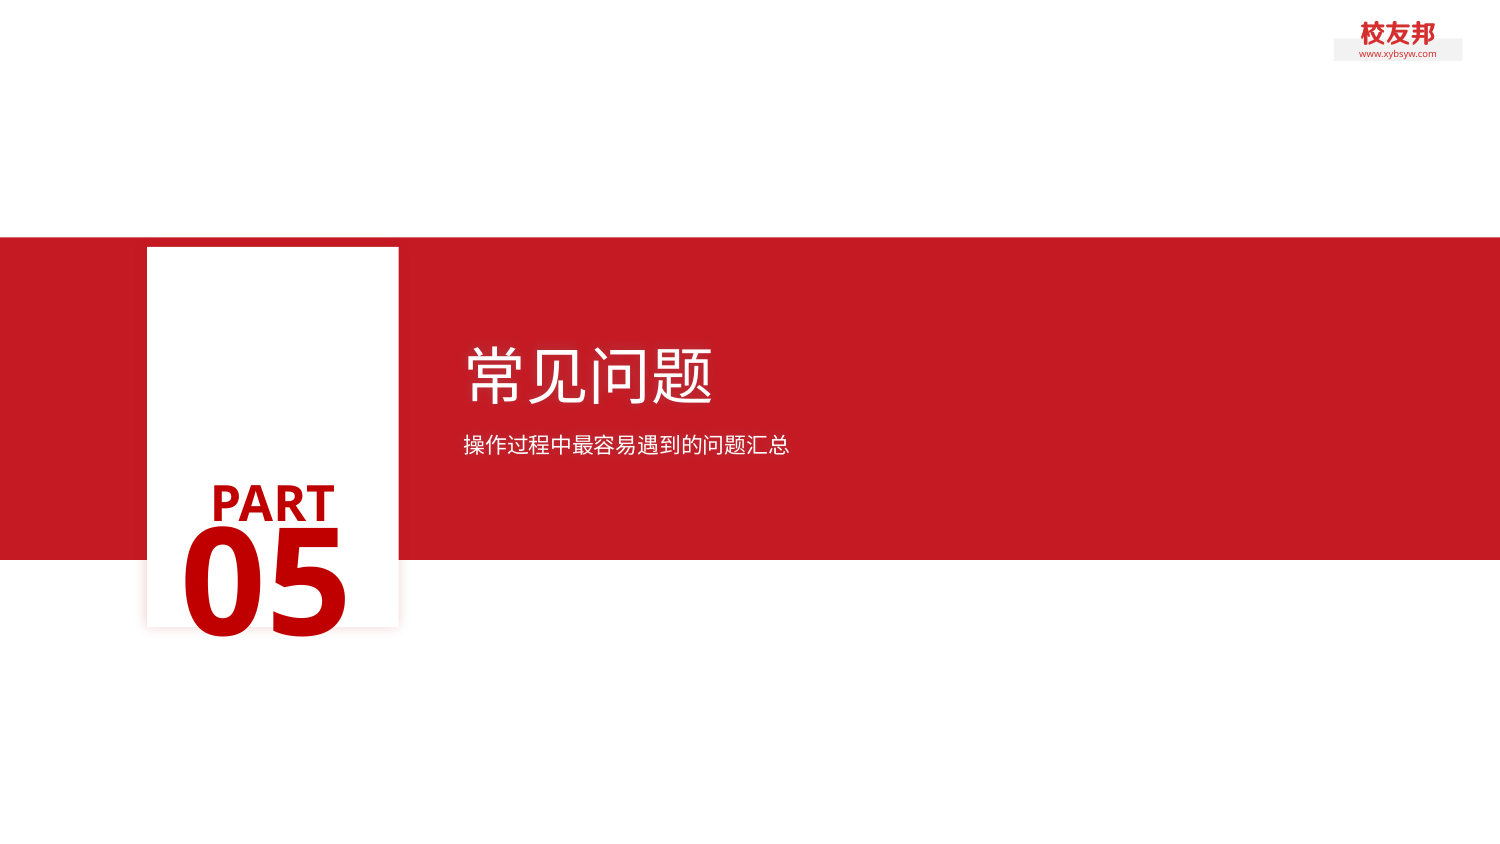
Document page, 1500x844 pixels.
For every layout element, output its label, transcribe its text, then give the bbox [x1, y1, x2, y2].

text_box [147, 246, 399, 628]
text_box 操作过程中最容易遇到的问题汇总 [456, 425, 1193, 464]
text_box 05 [165, 297, 399, 673]
text_box [0, 237, 1500, 560]
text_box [1333, 21, 1463, 67]
text_box PART [166, 463, 350, 539]
text_box 常见问题 [456, 329, 1172, 419]
